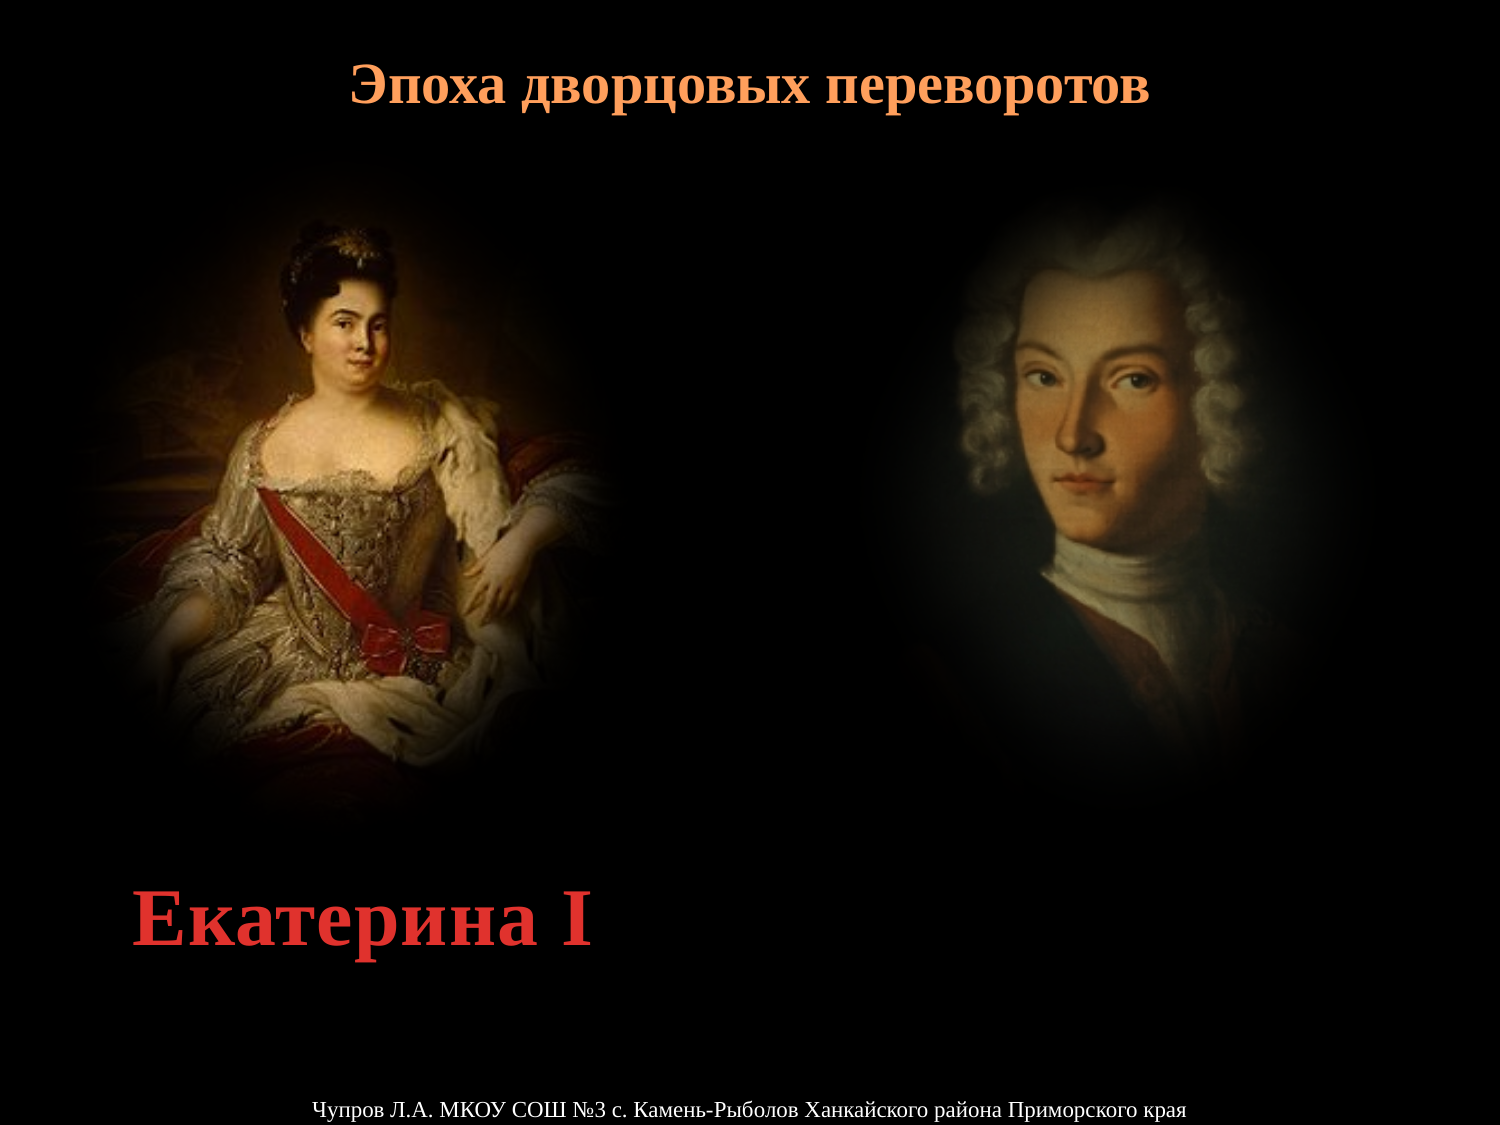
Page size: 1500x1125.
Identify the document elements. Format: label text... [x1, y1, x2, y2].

picture [808, 118, 1426, 877]
title Эпоха дворцовых переворотов [88, 0, 1412, 161]
text_box Чупров Л.А. МКОУ СОШ №3 с. Камень-Рыболов Ханкайского района Приморского края [0, 1090, 1500, 1125]
picture [29, 89, 654, 882]
subtitle Екатерина I [34, 875, 714, 970]
